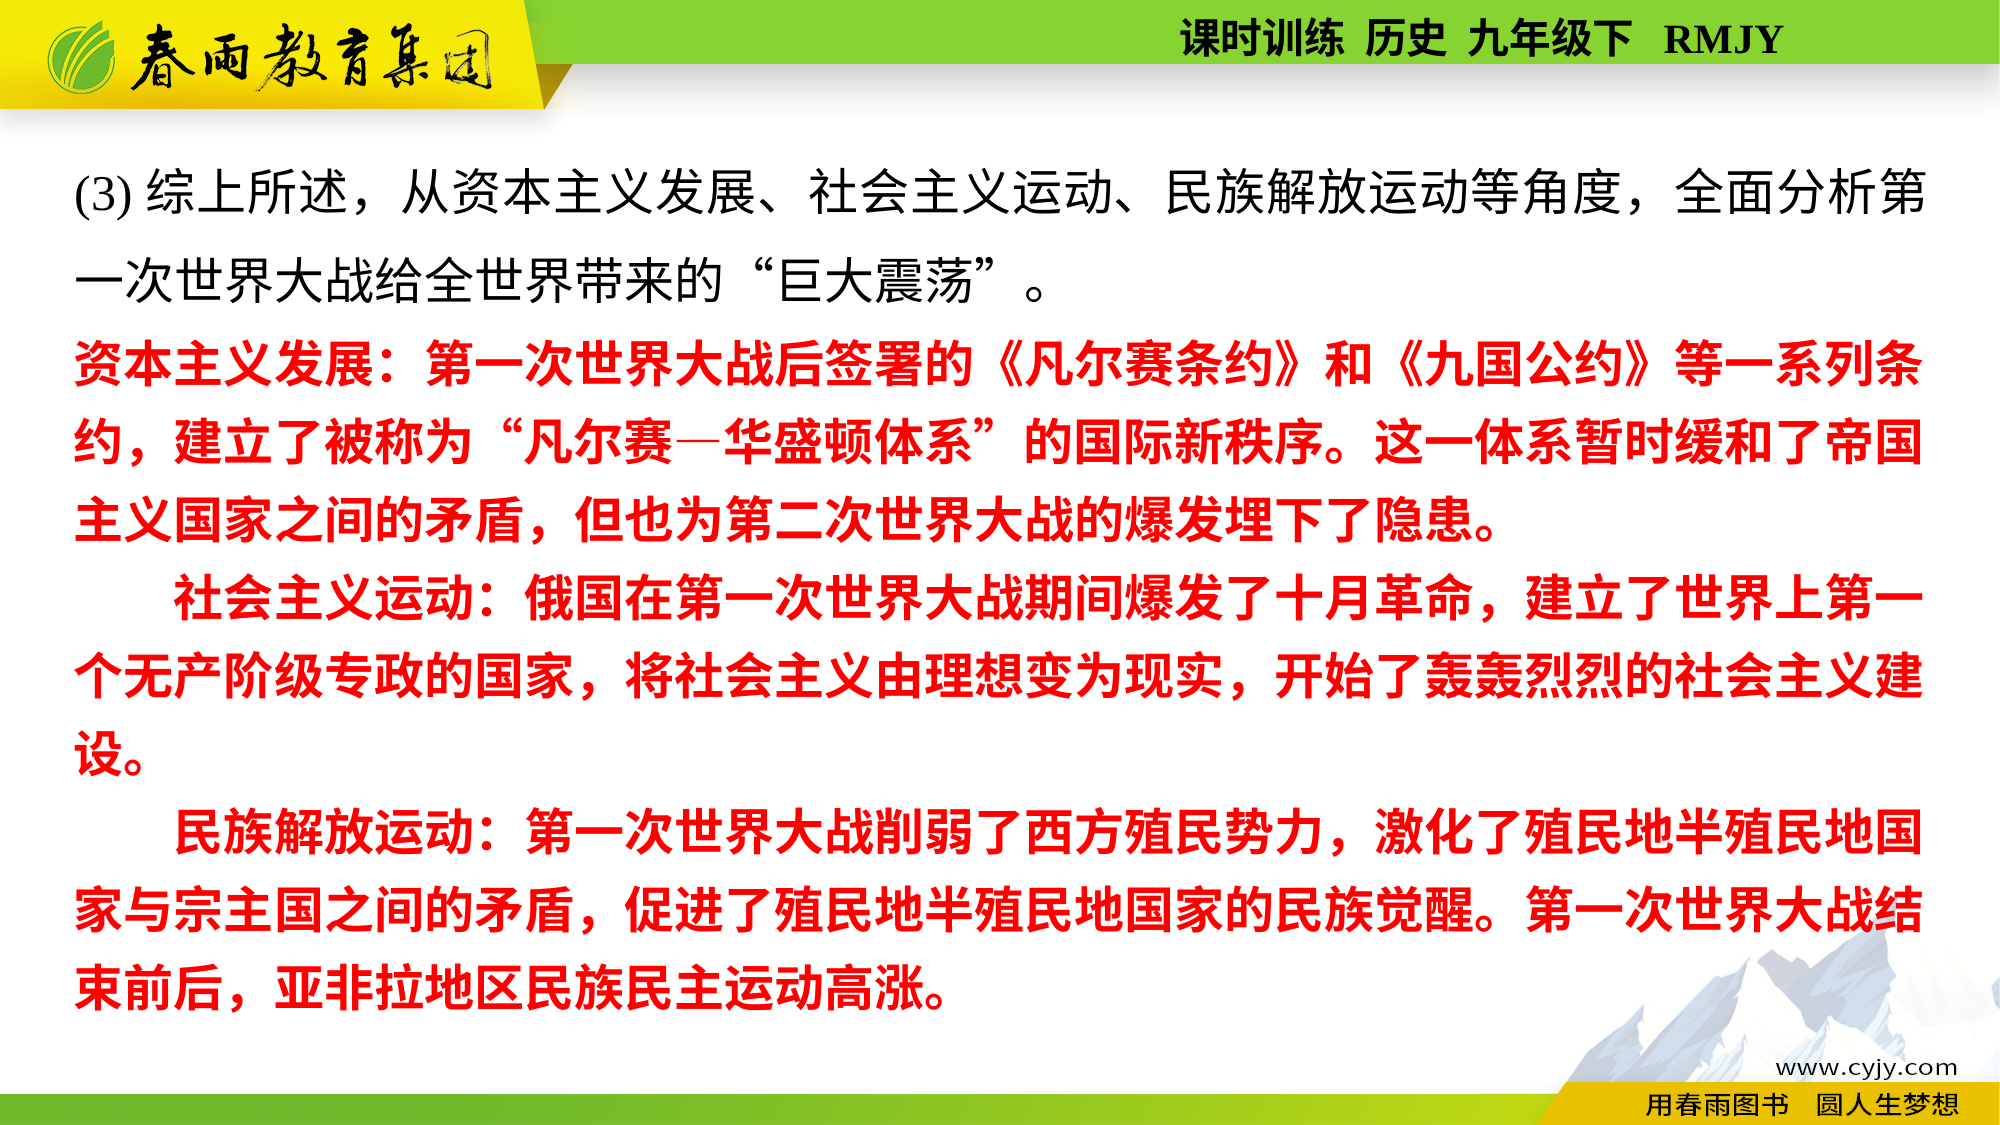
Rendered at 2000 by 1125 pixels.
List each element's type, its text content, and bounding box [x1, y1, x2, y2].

picture [0, 0, 2000, 1125]
text_box 资本主义发展：第一次世界大战后签署的《凡尔赛条约》和《九国公约》等一系列条约，建立了被称为“凡尔赛—华盛顿体系”的国际新秩序。这一体系暂时缓和了帝国主义国家之间的矛盾，但也为第二次世界大战的爆发埋下了隐患。 社会主义运动：俄国在第一次世界大战期间爆发了十月革命，建立了世界上第一个无产阶级专政的国家，将社会主义由理想变为现实，开始了轰轰烈烈的社会主义建设。 民族解放运动：第一次世界大战削弱了西方殖民势力，激化了殖民地半殖民地国家与宗主国之间的矛盾，促进了殖民地半殖民地国家的民族觉醒。第一次世界大战结束前后，亚非拉地区民族民主运动高涨。 [59, 307, 1944, 1024]
list (3)综上所述，从资本主义发展、社会主义运动、民族解放运动等角度，全面分析第一次世界大战给全世界带来的“巨大震荡”。 [59, 122, 1944, 307]
